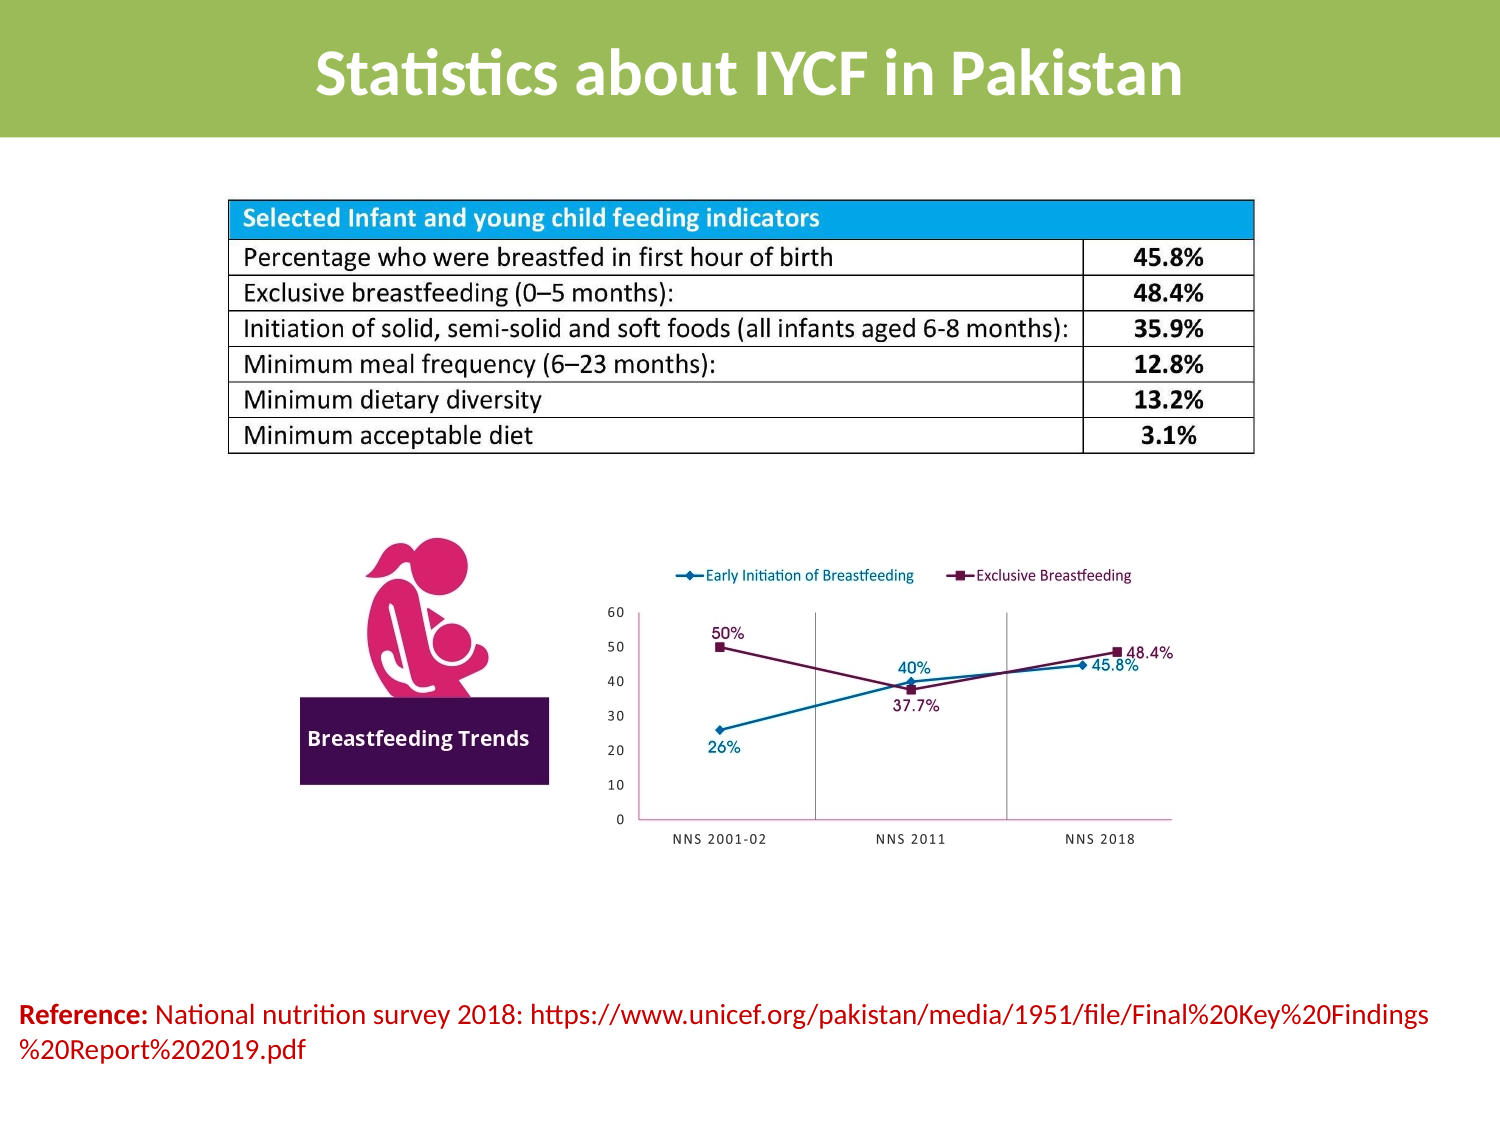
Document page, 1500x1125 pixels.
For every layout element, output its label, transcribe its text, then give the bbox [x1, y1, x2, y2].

picture [300, 523, 1186, 851]
list Reference: National nutrition survey 2018: https://www.unicef.org/pakistan/media/1951/file/Final%20Key%20Findings%20Report%202019.pdf [4, 987, 1500, 1125]
picture [224, 187, 1261, 459]
text_box Statistics about IYCF in Pakistan [0, 0, 1500, 138]
